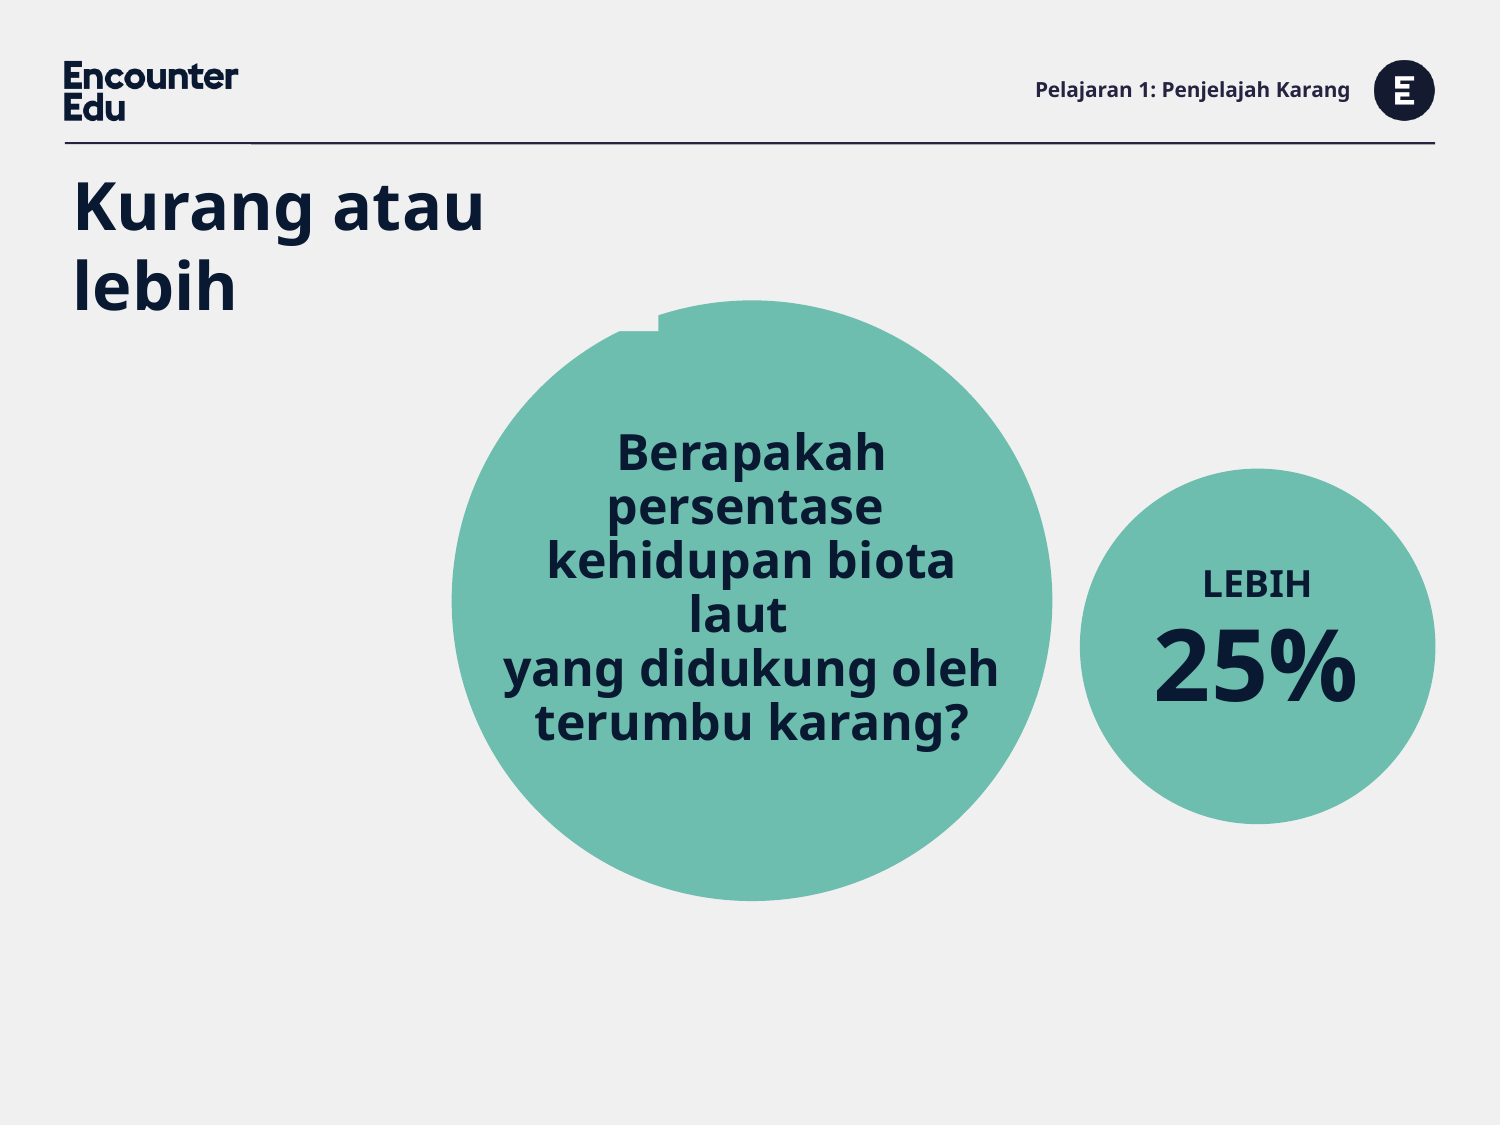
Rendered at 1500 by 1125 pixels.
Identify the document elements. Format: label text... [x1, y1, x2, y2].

list 25% [1097, 655, 1415, 790]
list Berapakah persentase kehidupan biota laut yang didukung oleh terumbu karang? [482, 419, 1021, 602]
picture [60, 59, 243, 122]
text_box Kurang atau lebih [64, 156, 659, 332]
picture [1372, 58, 1436, 122]
title Pelajaran 1: Penjelajah Karang [749, 67, 1359, 114]
text_box LEBIH [1079, 516, 1435, 655]
